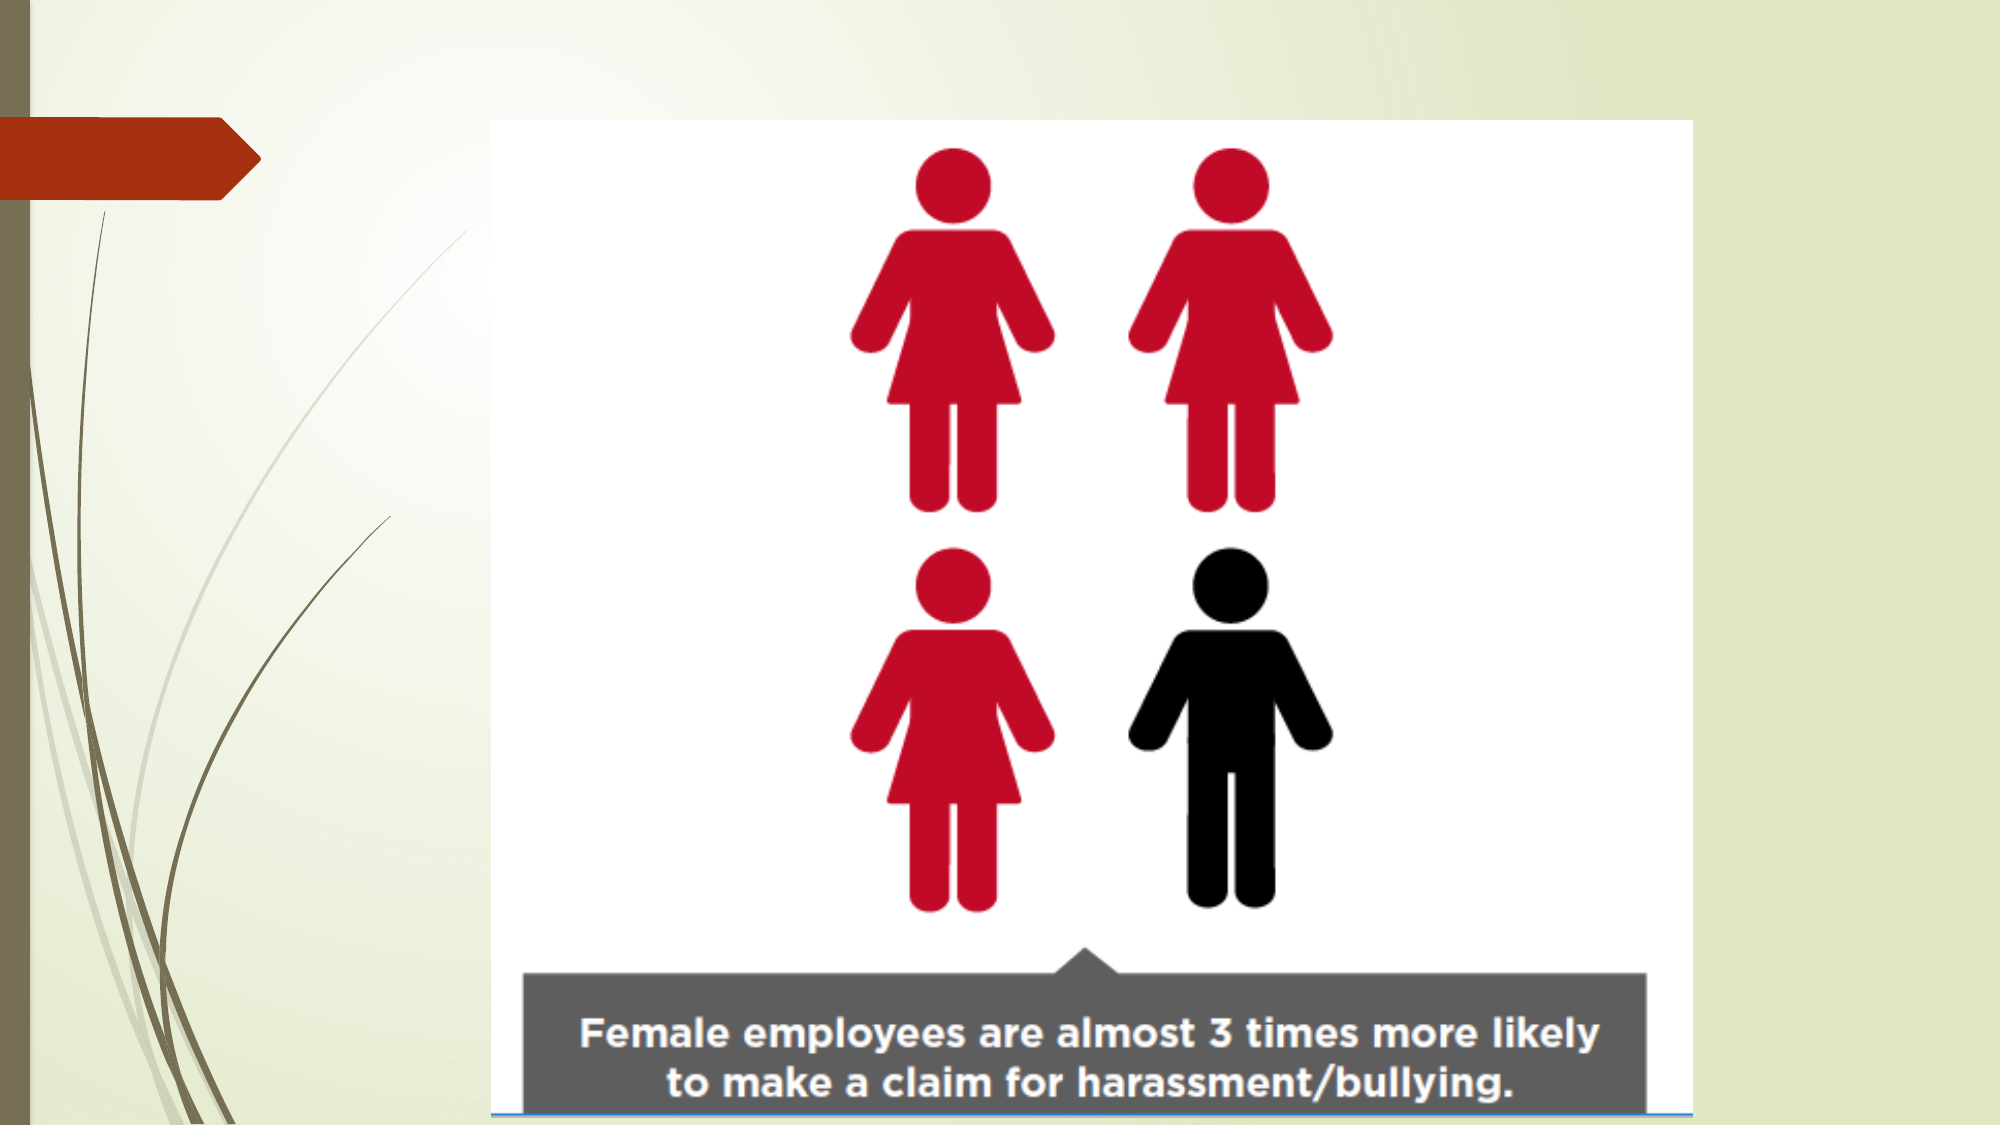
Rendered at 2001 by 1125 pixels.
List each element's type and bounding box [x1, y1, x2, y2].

picture [491, 120, 1693, 1118]
